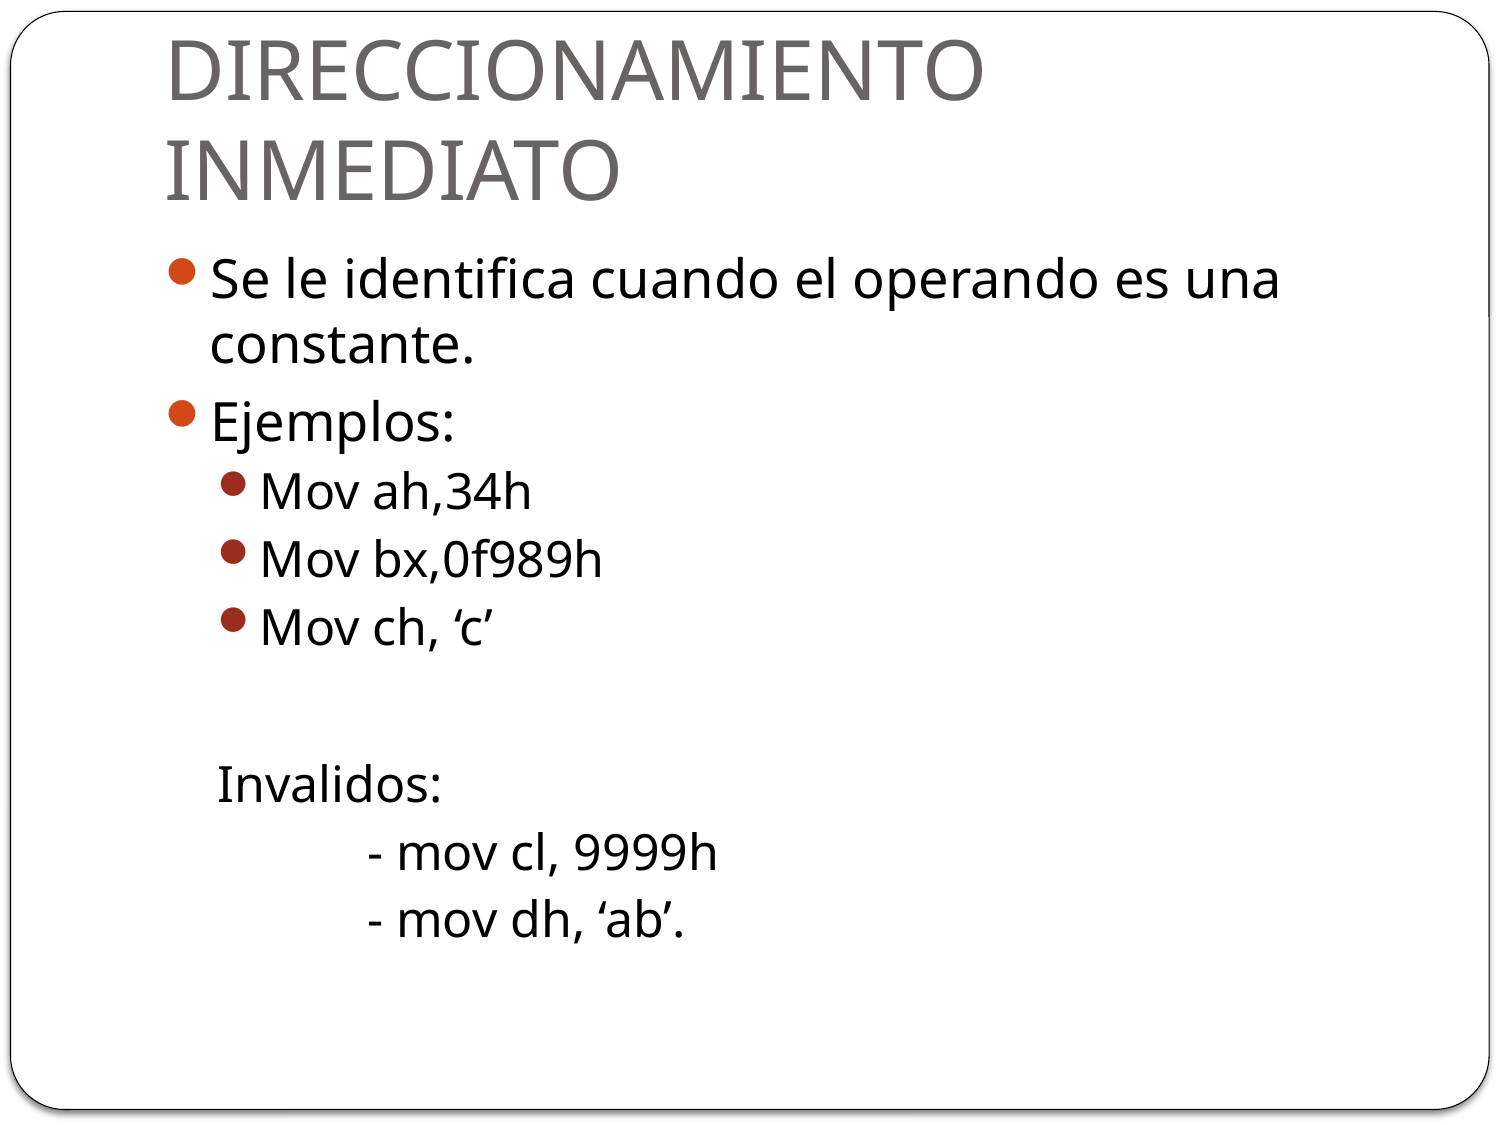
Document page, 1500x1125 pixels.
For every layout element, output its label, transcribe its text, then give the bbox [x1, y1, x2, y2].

list Se le identifica cuando el operando es una constante. Ejemplos: Mov ah,34h Mov bx,0f989h Mov ch, ‘c’ Invalidos: - mov cl, 9999h - mov dh, ‘ab’. [150, 237, 1425, 988]
title DIRECCIONAMIENTO INMEDIATO [150, 45, 1425, 233]
